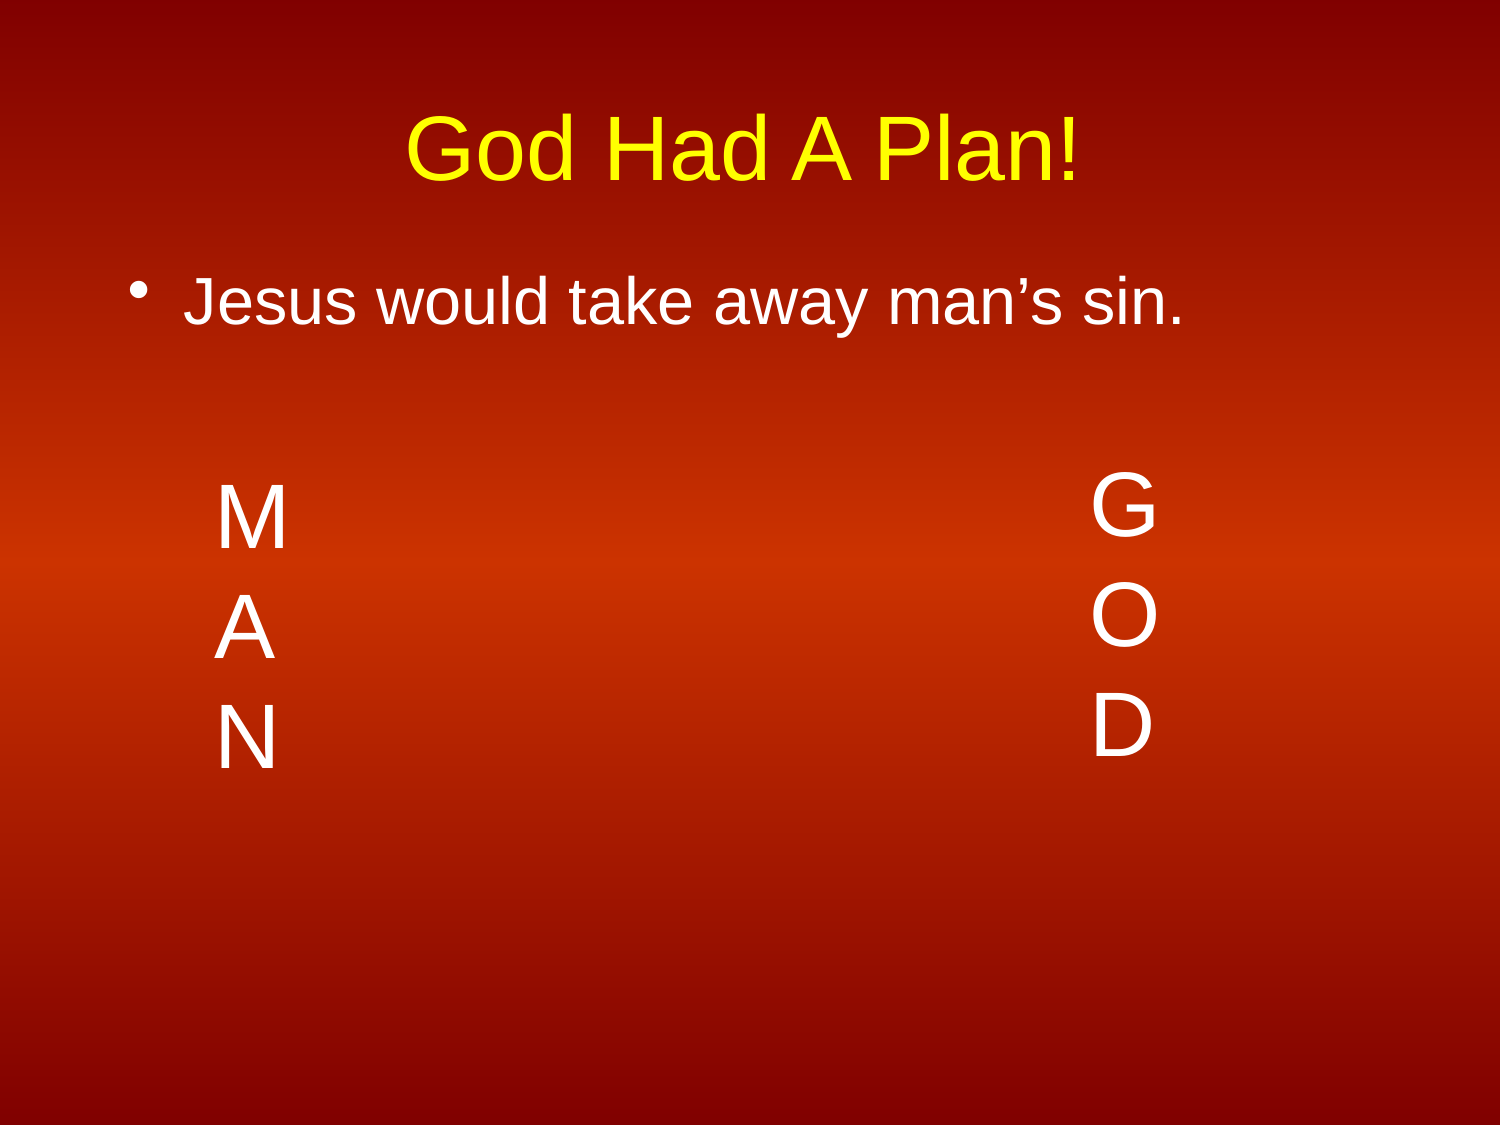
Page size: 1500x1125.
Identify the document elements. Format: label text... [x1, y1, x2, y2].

text_box M A N [200, 449, 322, 795]
text_box G O D [1074, 437, 1197, 783]
title God Had A Plan! [50, 50, 1438, 238]
list Jesus would take away man’s sin. [112, 249, 1450, 338]
